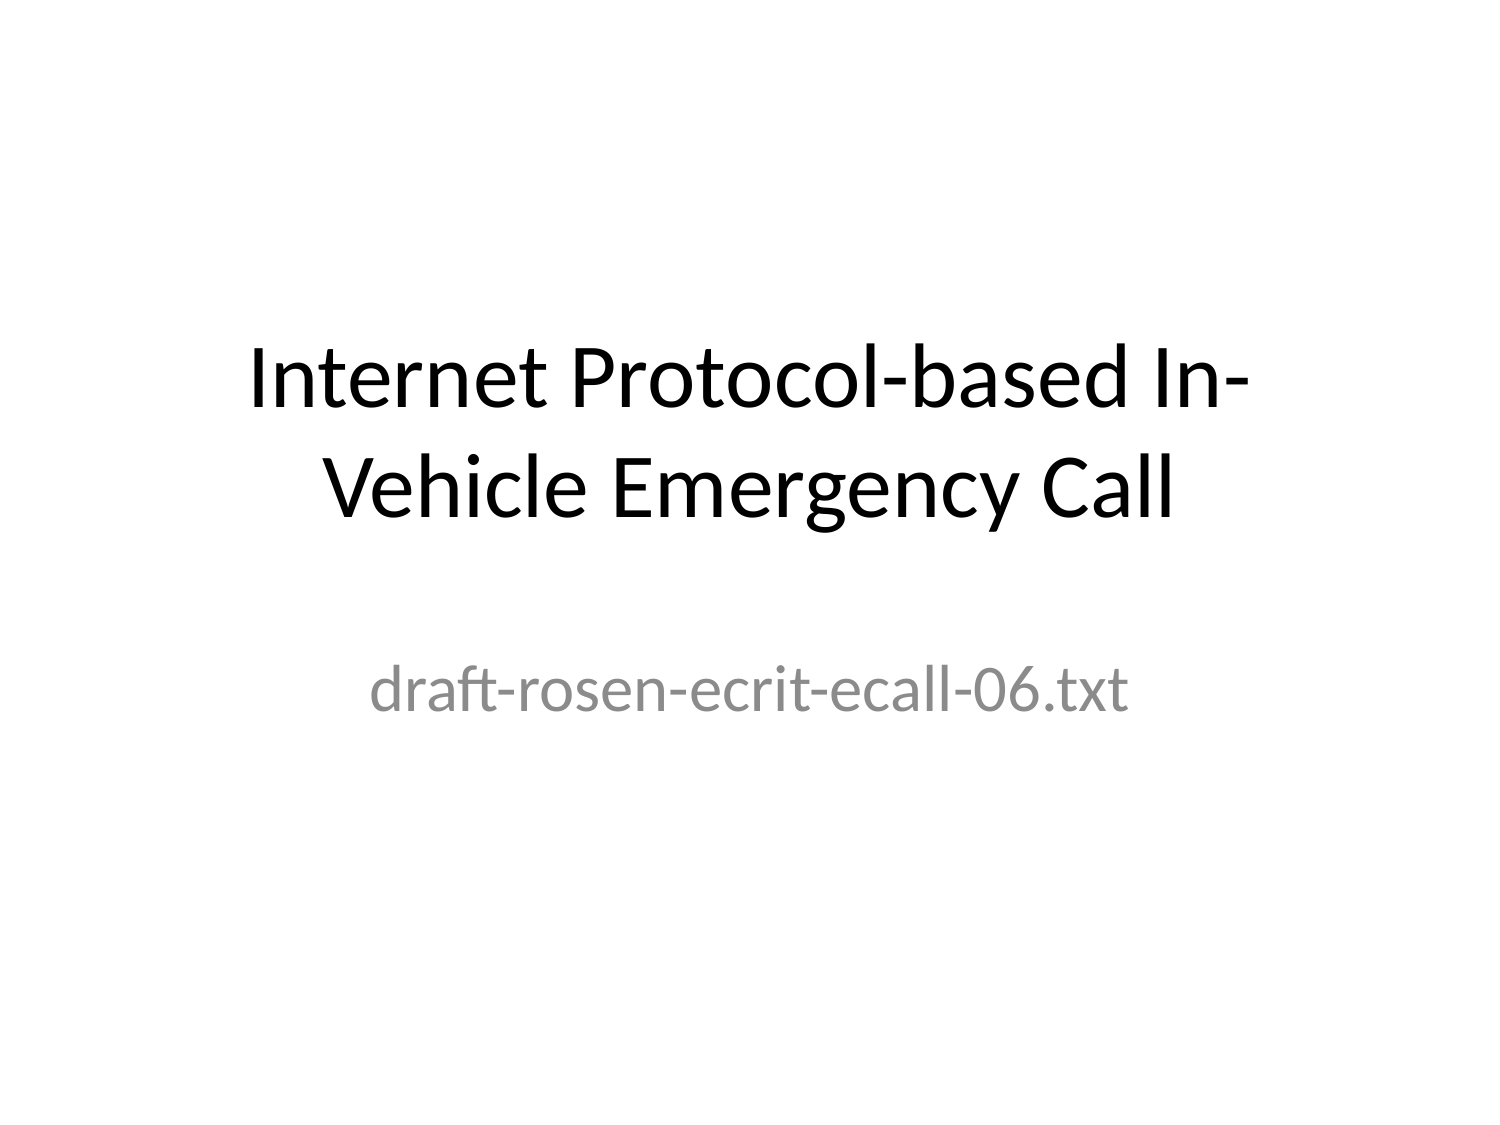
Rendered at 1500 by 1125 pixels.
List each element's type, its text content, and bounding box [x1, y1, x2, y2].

title Internet Protocol-based In-Vehicle Emergency Call [112, 305, 1388, 547]
subtitle draft-rosen-ecrit-ecall-06.txt [225, 637, 1275, 925]
